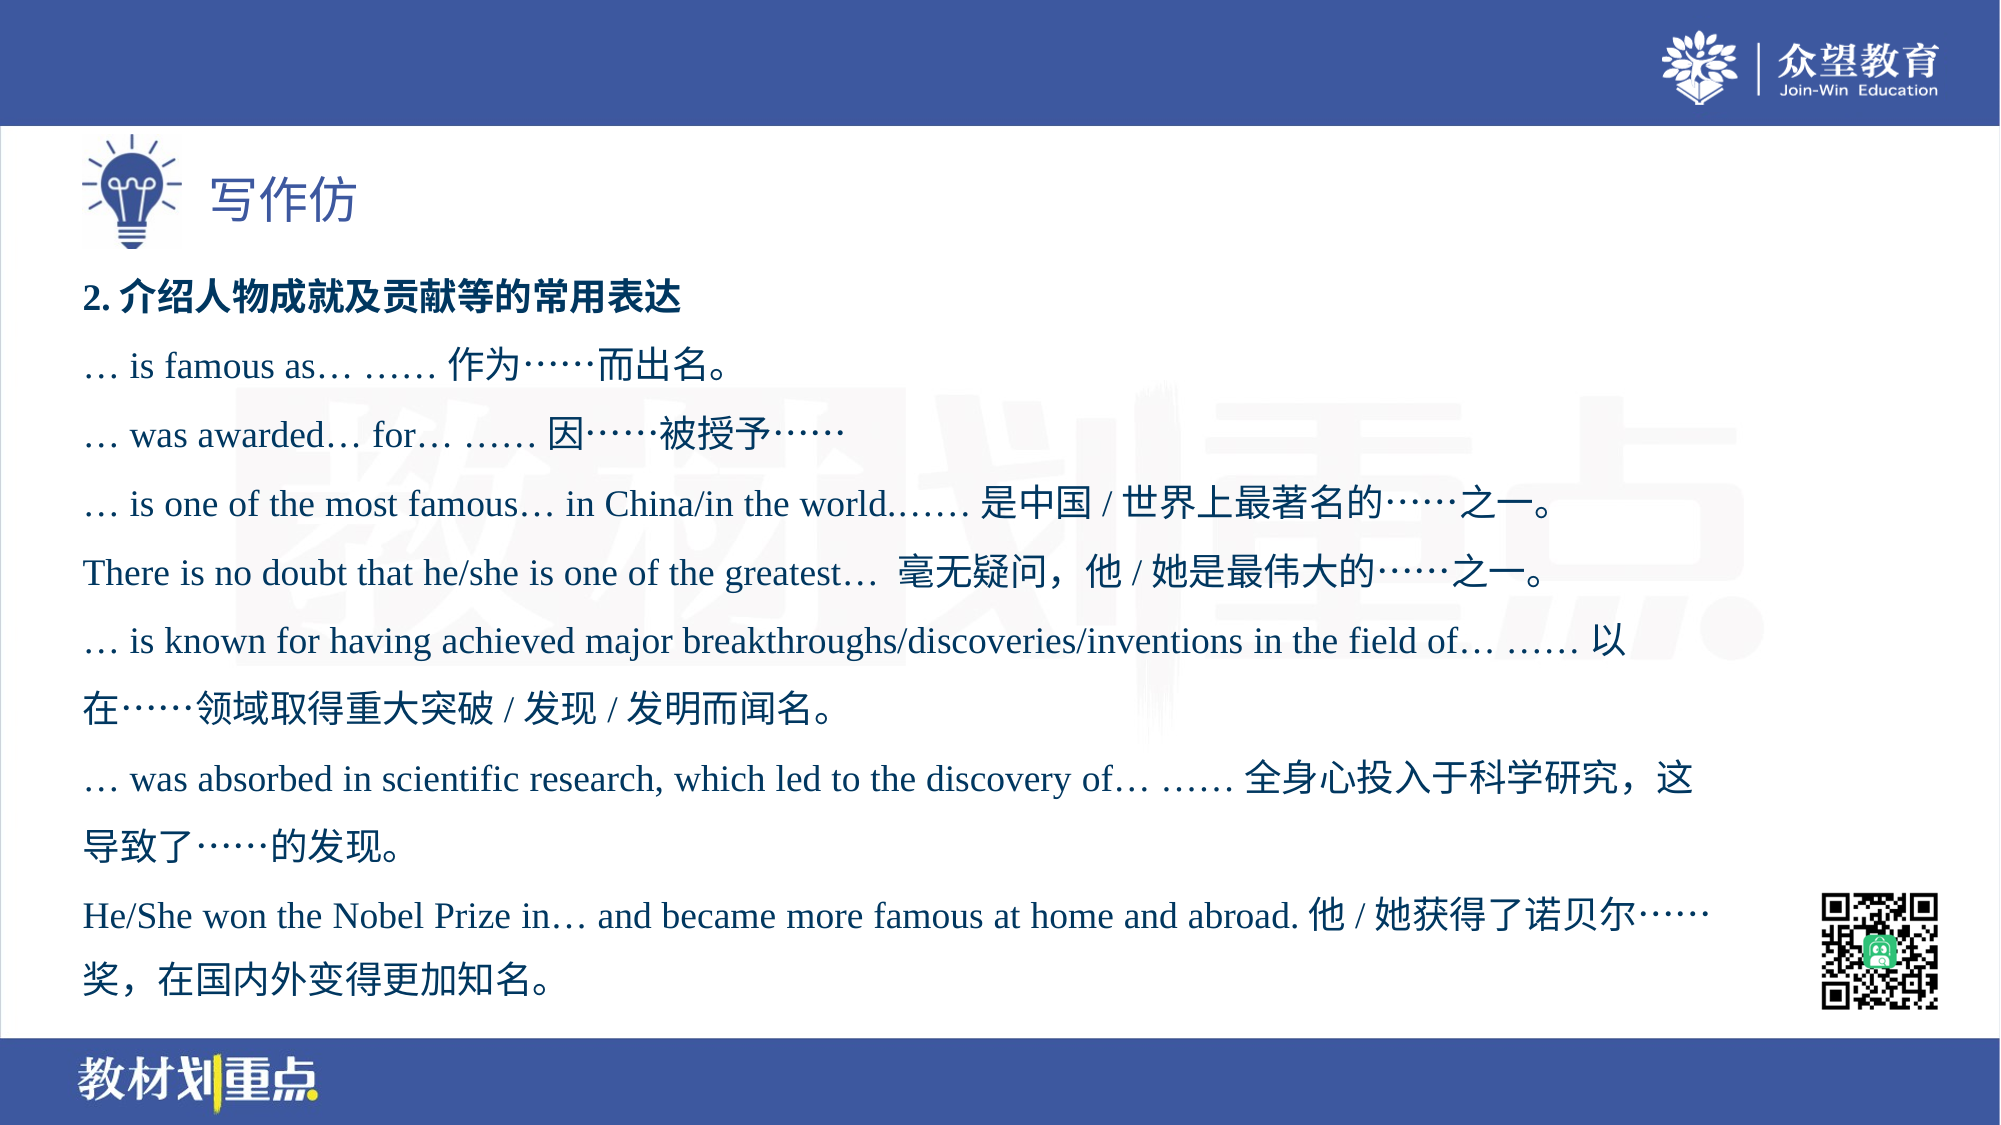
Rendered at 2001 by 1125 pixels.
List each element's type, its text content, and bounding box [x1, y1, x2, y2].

picture [0, 0, 2000, 1125]
text_box 2.介绍人物成就及贡献等的常用表达 … is famous as… ……作为……而出名。 … was awarded… for… ……因……被授予…… … is one of the most famous… in China/in the world.……是中国/世界上最著名的……之一。 There is no doubt that he/she is one of the greatest… 毫无疑问，他/她是最伟大的……之一。 … is known for having achieved major breakthroughs/discoveries/inventions in the field of… ……以 在……领域取得重大突破/发现/发明而闻名。 … was absorbed in scientific research, which led to the discovery of… ……全身心投入于科学研究，这 导致了……的发现。 He/She won the Nobel Prize in… and became more famous at home and abroad.他/她获得了诺贝尔…… 奖，在国内外变得更加知名。 [82, 248, 1817, 995]
